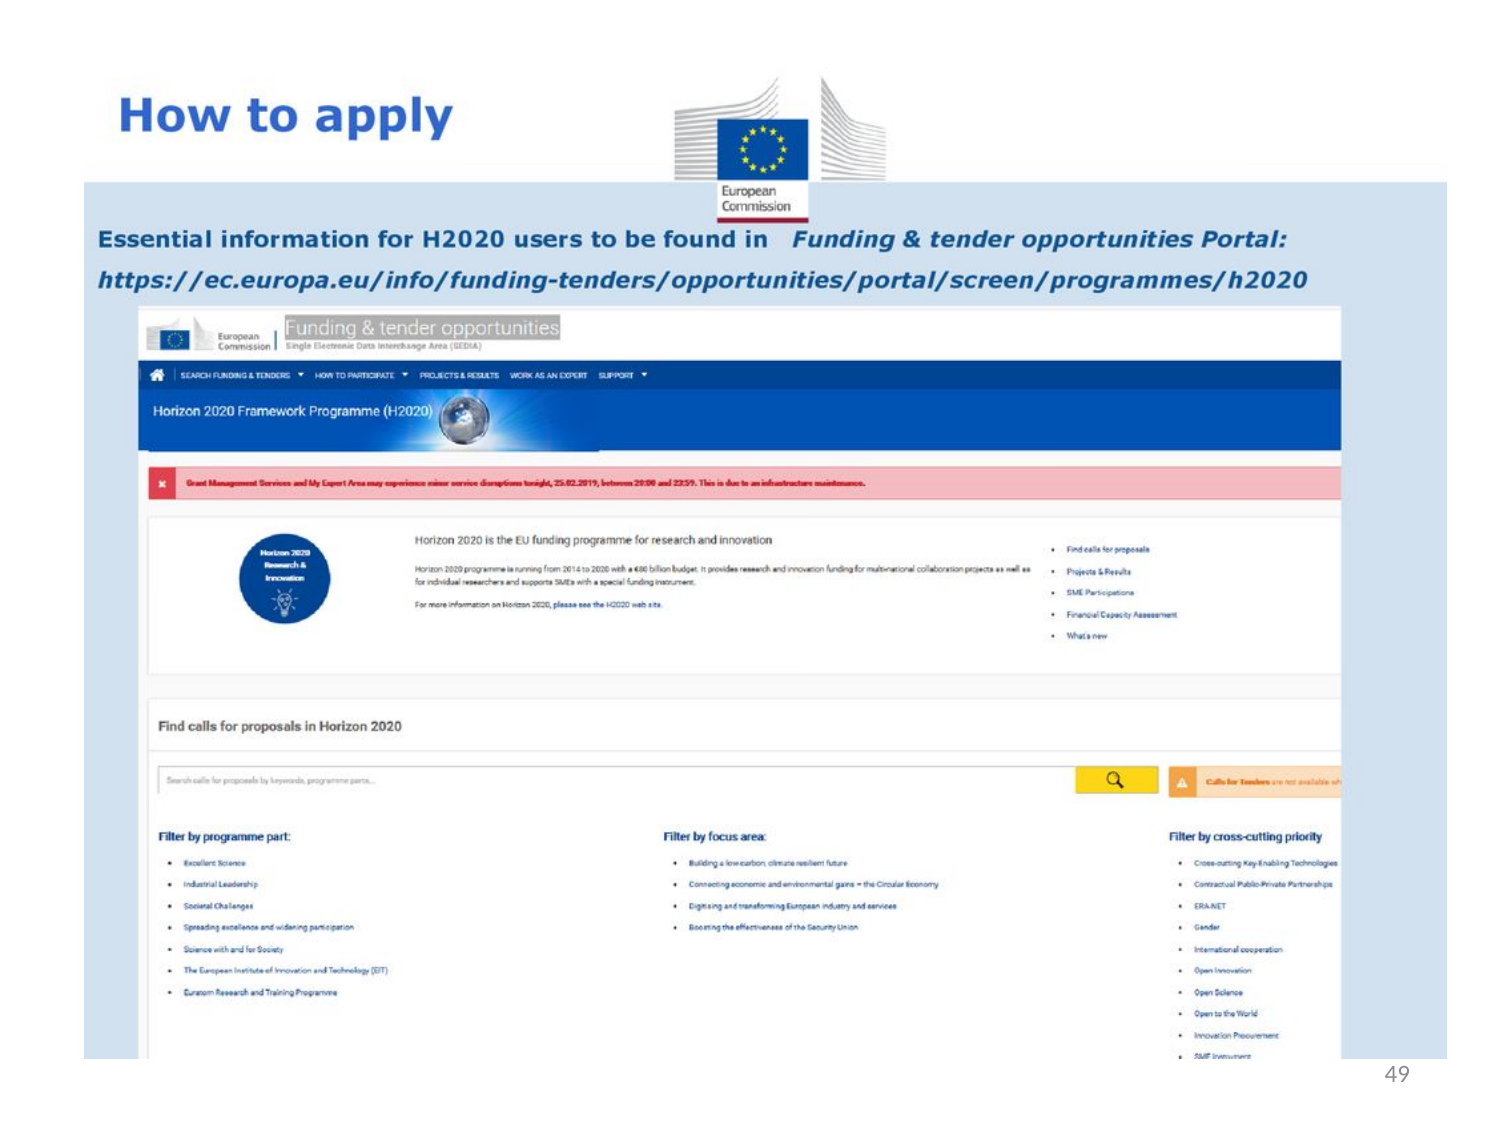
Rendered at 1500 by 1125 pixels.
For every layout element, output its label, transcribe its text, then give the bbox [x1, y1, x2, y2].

slide_number 49 [1074, 1065, 1425, 1103]
picture [84, 36, 1448, 1059]
